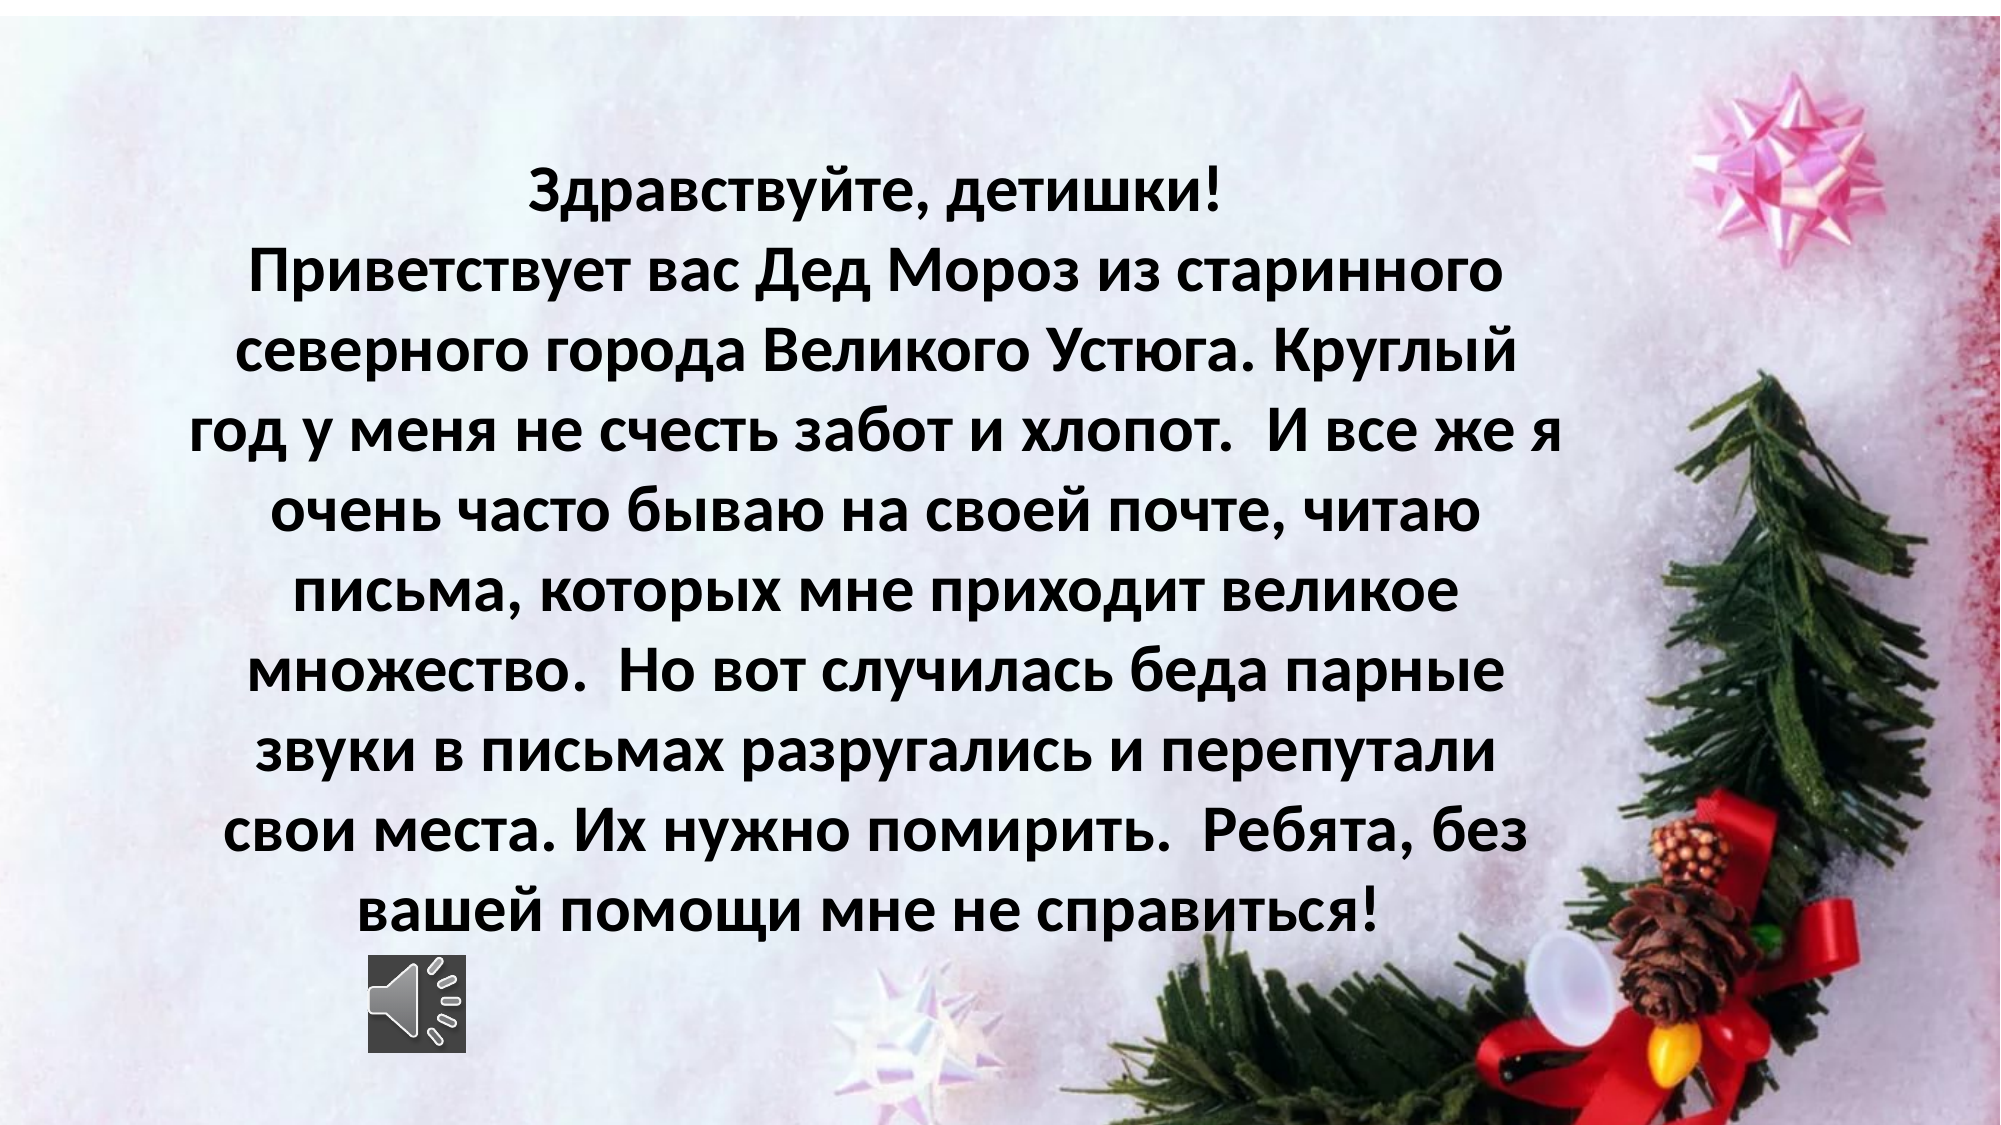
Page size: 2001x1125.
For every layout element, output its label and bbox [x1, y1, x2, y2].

list [0, 16, 2000, 1125]
picture [366, 954, 467, 1054]
